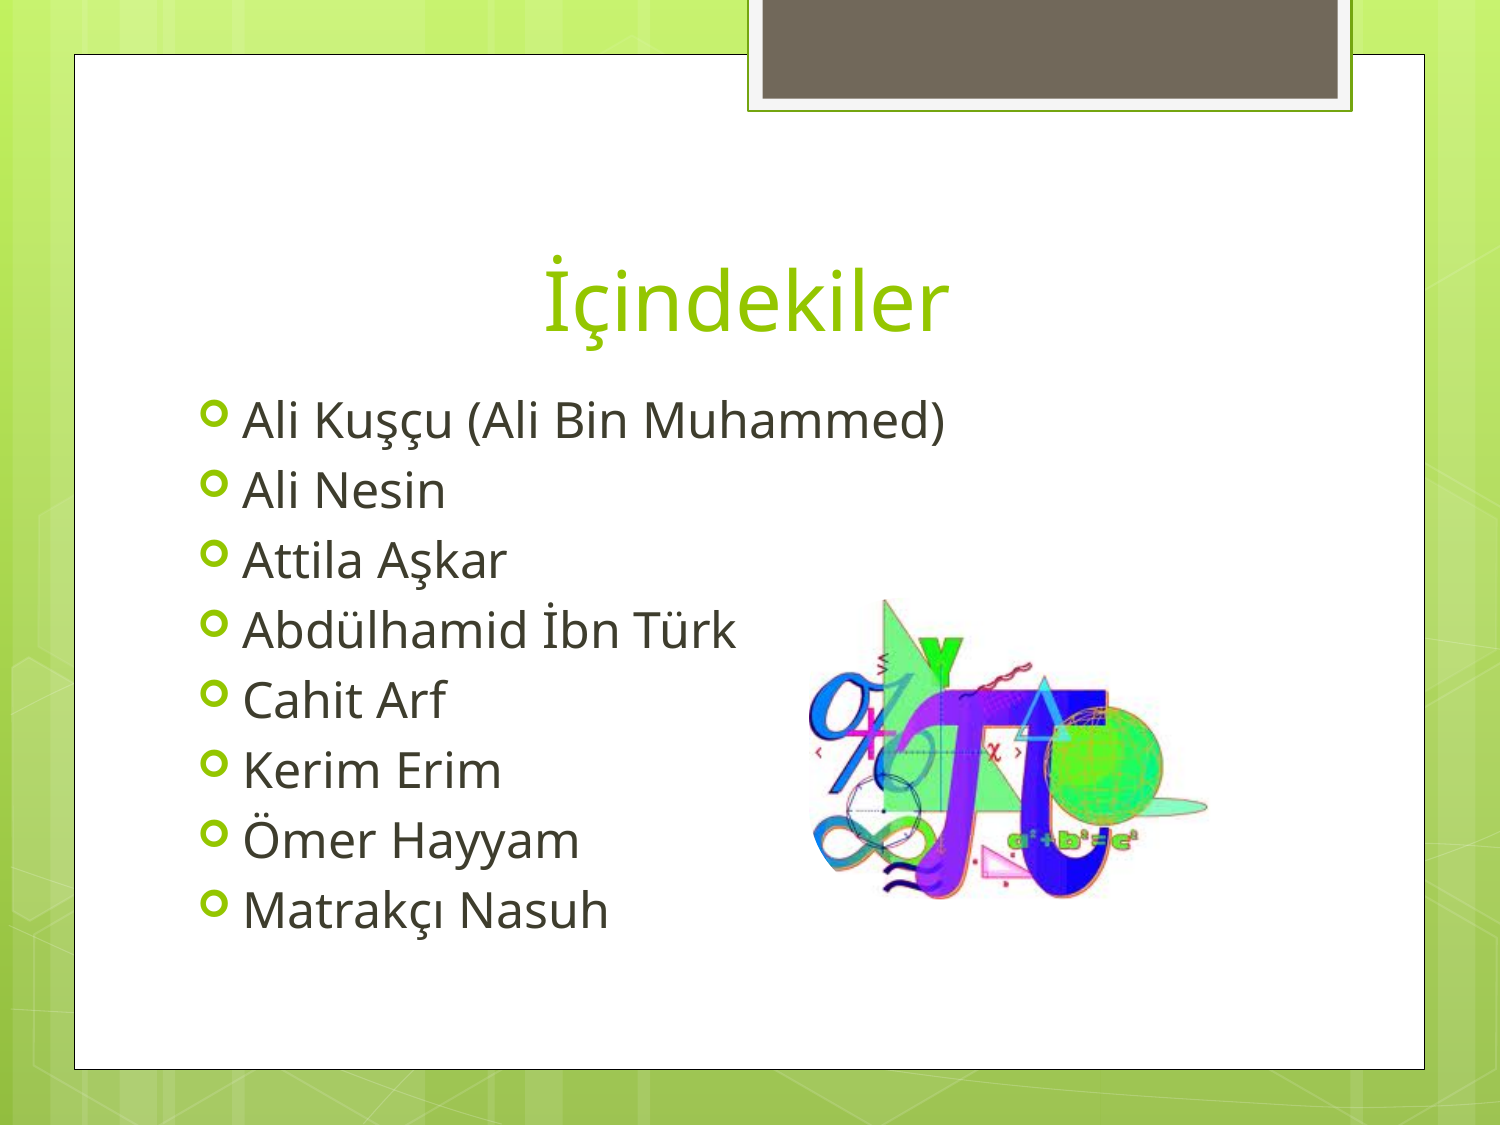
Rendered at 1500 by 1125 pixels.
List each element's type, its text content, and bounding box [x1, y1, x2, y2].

title İçindekiler [171, 168, 1324, 357]
picture [808, 597, 1218, 900]
list Ali Kuşçu (Ali Bin Muhammed) Ali Nesin Attila Aşkar Abdülhamid İbn Türk Cahit Arf Kerim Erim Ömer Hayyam Matrakçı Nasuh [171, 381, 1283, 957]
